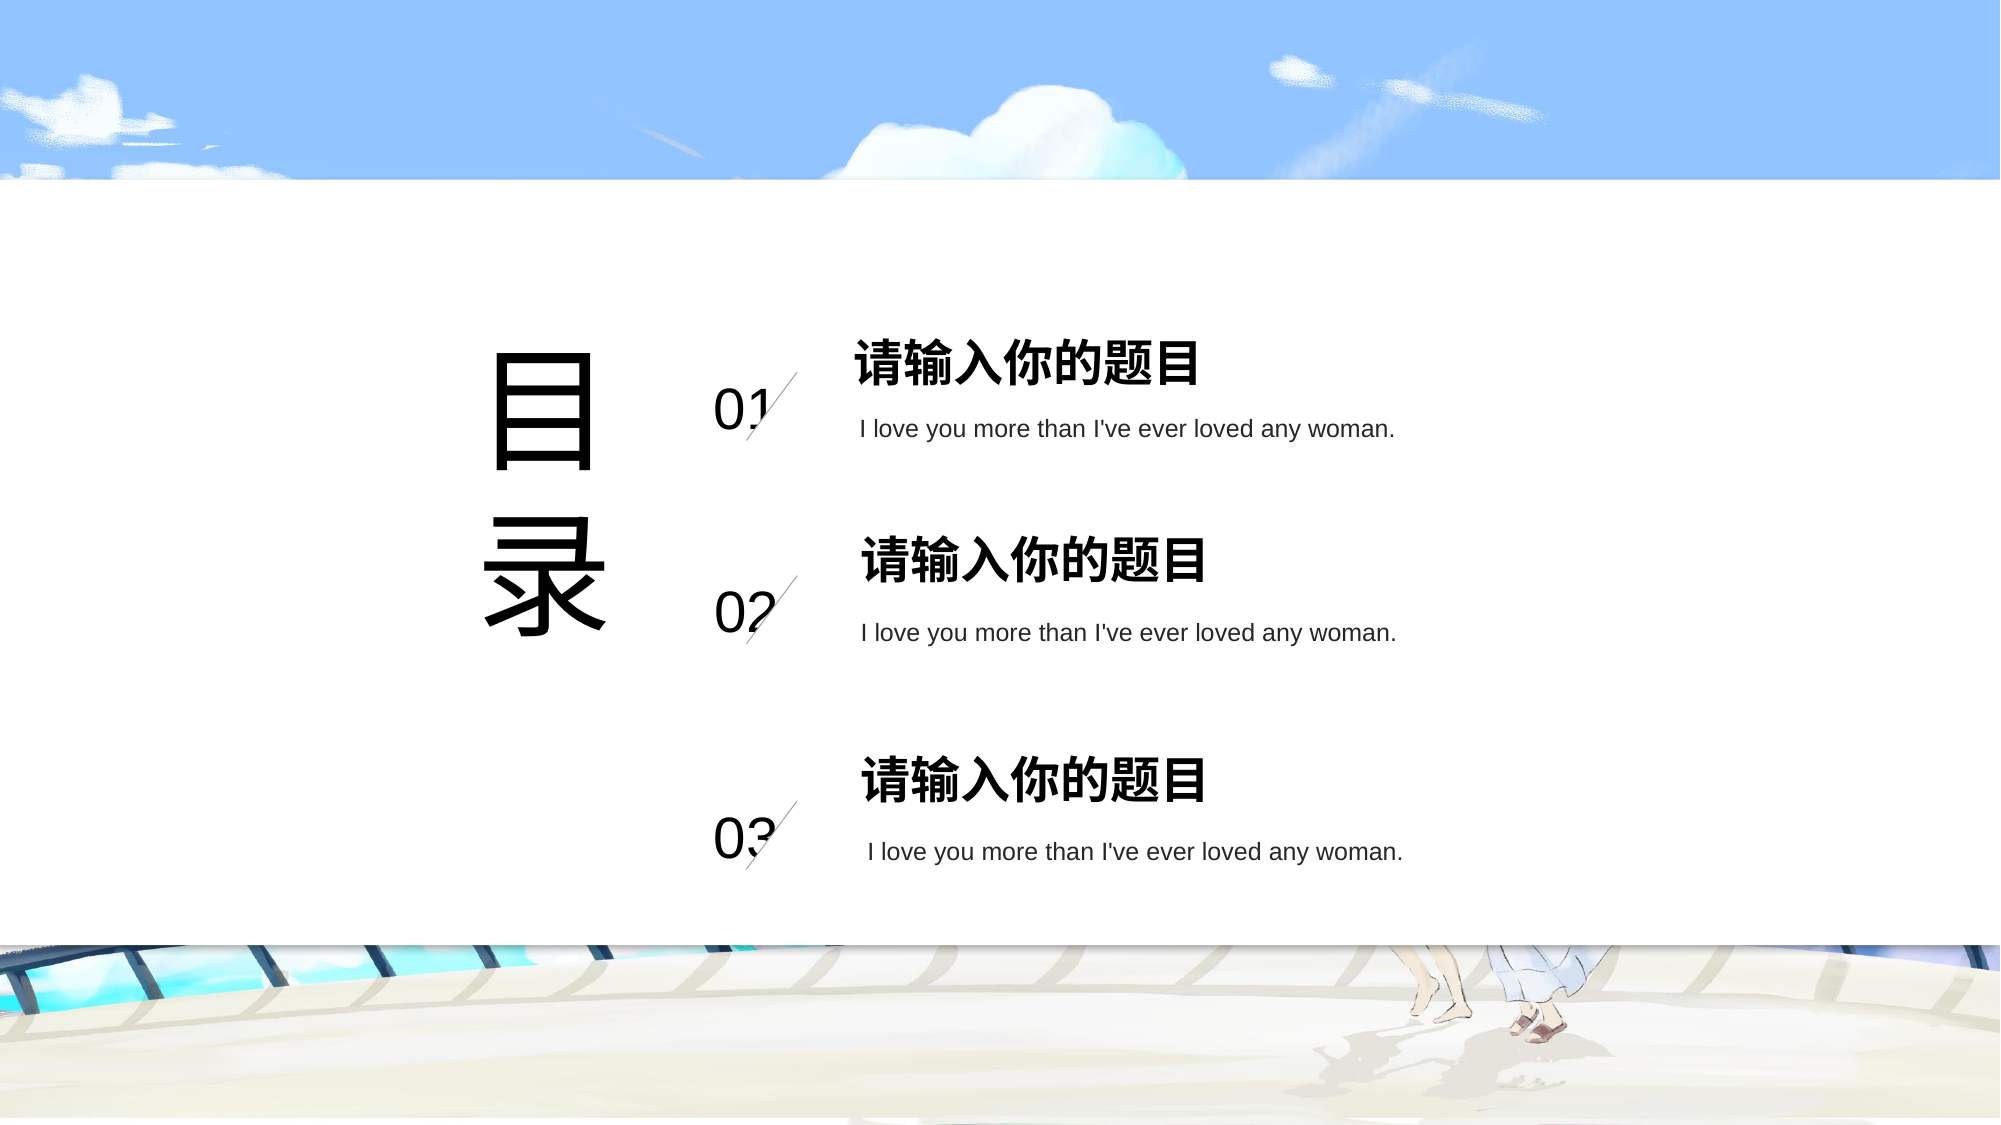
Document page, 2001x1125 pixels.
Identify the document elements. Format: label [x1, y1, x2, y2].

text_box [697, 363, 797, 450]
text_box [697, 566, 797, 653]
picture [0, 0, 2000, 1125]
text_box [697, 792, 797, 879]
